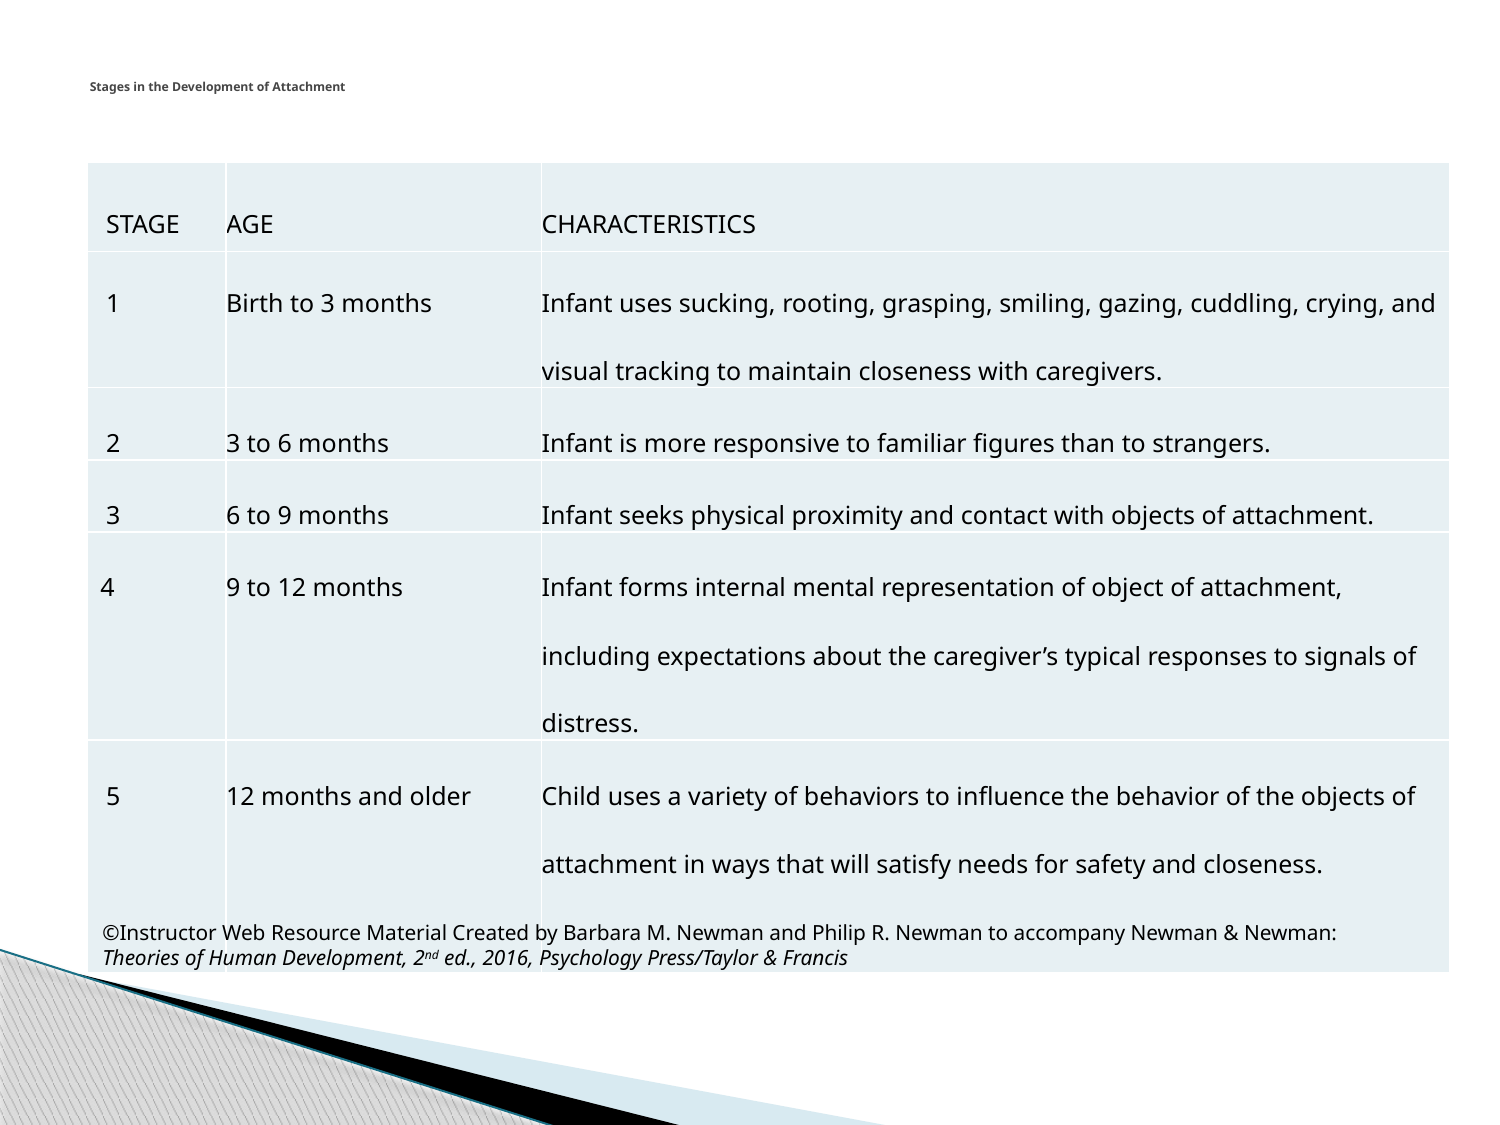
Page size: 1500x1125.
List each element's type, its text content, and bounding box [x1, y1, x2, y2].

table_cell 9 to 12 months [227, 533, 541, 739]
table_cell 4 [88, 533, 225, 739]
table_cell Infant seeks physical proximity and contact with objects of attachment. [542, 461, 1449, 531]
table_cell 12 months and older [227, 741, 541, 912]
table_cell Birth to 3 months [227, 252, 541, 387]
table_cell Infant forms internal mental representation of object of attachment, including expectations about the caregiver’s typical responses to signals of distress. [542, 533, 1449, 739]
table_cell 3 to 6 months [227, 388, 541, 459]
table_cell 5 [88, 741, 225, 912]
table_header CHARACTERISTICS [542, 163, 1449, 251]
table_cell 2 [88, 388, 225, 459]
table_cell 6 to 9 months [227, 461, 541, 531]
table_header STAGE [88, 163, 225, 251]
table_cell 3 [88, 461, 225, 531]
table_header AGE [227, 163, 541, 251]
text_box ©Instructor Web Resource Material Created by Barbara M. Newman and Philip R. Newman to accompany Newman & Newman: Theories of Human Development, 2nd ed., 2016, Psychology Press/Taylor & Francis [87, 912, 1438, 1003]
title Stages in the Development of Attachment [75, 45, 1425, 121]
table_cell Child uses a variety of behaviors to influence the behavior of the objects of attachment in ways that will satisfy needs for safety and closeness. [542, 741, 1449, 972]
table_cell Infant is more responsive to familiar figures than to strangers. [542, 388, 1449, 459]
table_cell Infant uses sucking, rooting, grasping, smiling, gazing, cuddling, crying, and visual tracking to maintain closeness with caregivers. [542, 252, 1449, 387]
table_cell 1 [88, 252, 225, 387]
